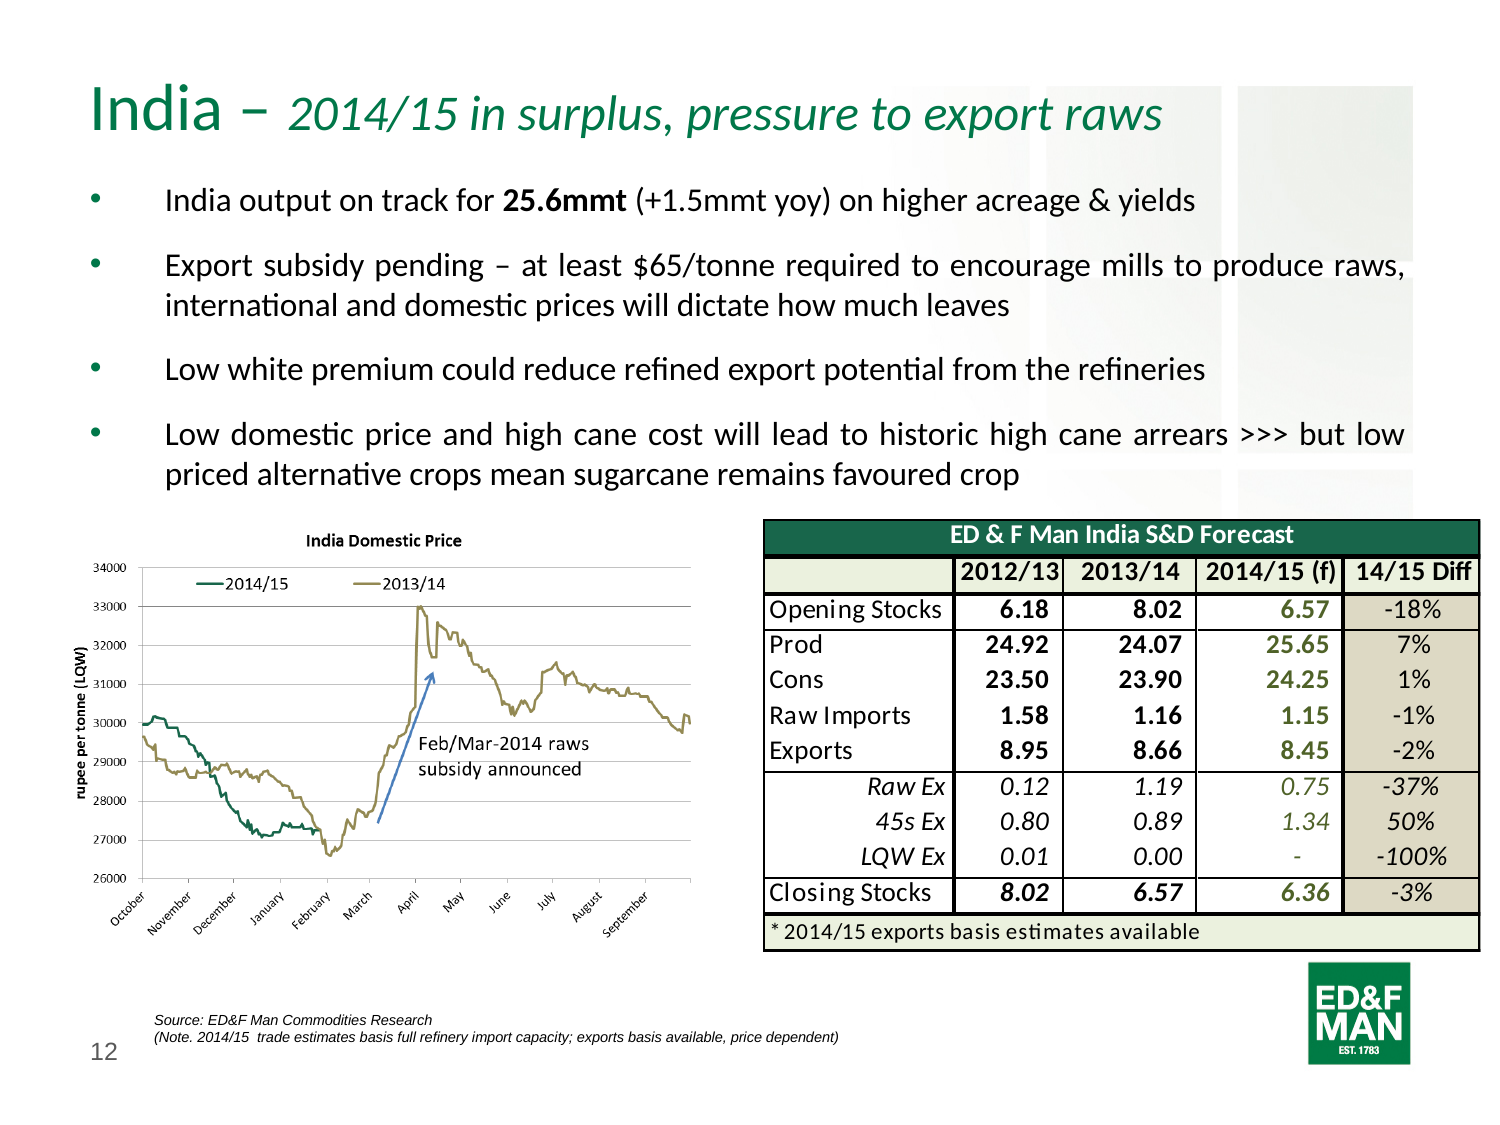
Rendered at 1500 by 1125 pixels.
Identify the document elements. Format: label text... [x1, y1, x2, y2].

picture [0, 0, 1500, 1125]
text_box India – 2014/15 in surplus, pressure to export raws [75, 56, 1456, 152]
text_box Source: ED&F Man Commodities Research (Note. 2014/15 trade estimates basis full refinery import capacity; exports basis available, price dependent) [139, 1003, 880, 1053]
text_box India output on track for 25.6mmt (+1.5mmt yoy) on higher acreage & yields Export subsidy pending – at least $65/tonne required to encourage mills to produce raws, international and domestic prices will dictate how much leaves Low white premium could reduce refined export potential from the refineries Low domestic price and high cane cost will lead to historic high cane arrears >>> but low priced alternative crops mean sugarcane remains favoured crop [75, 170, 1423, 500]
